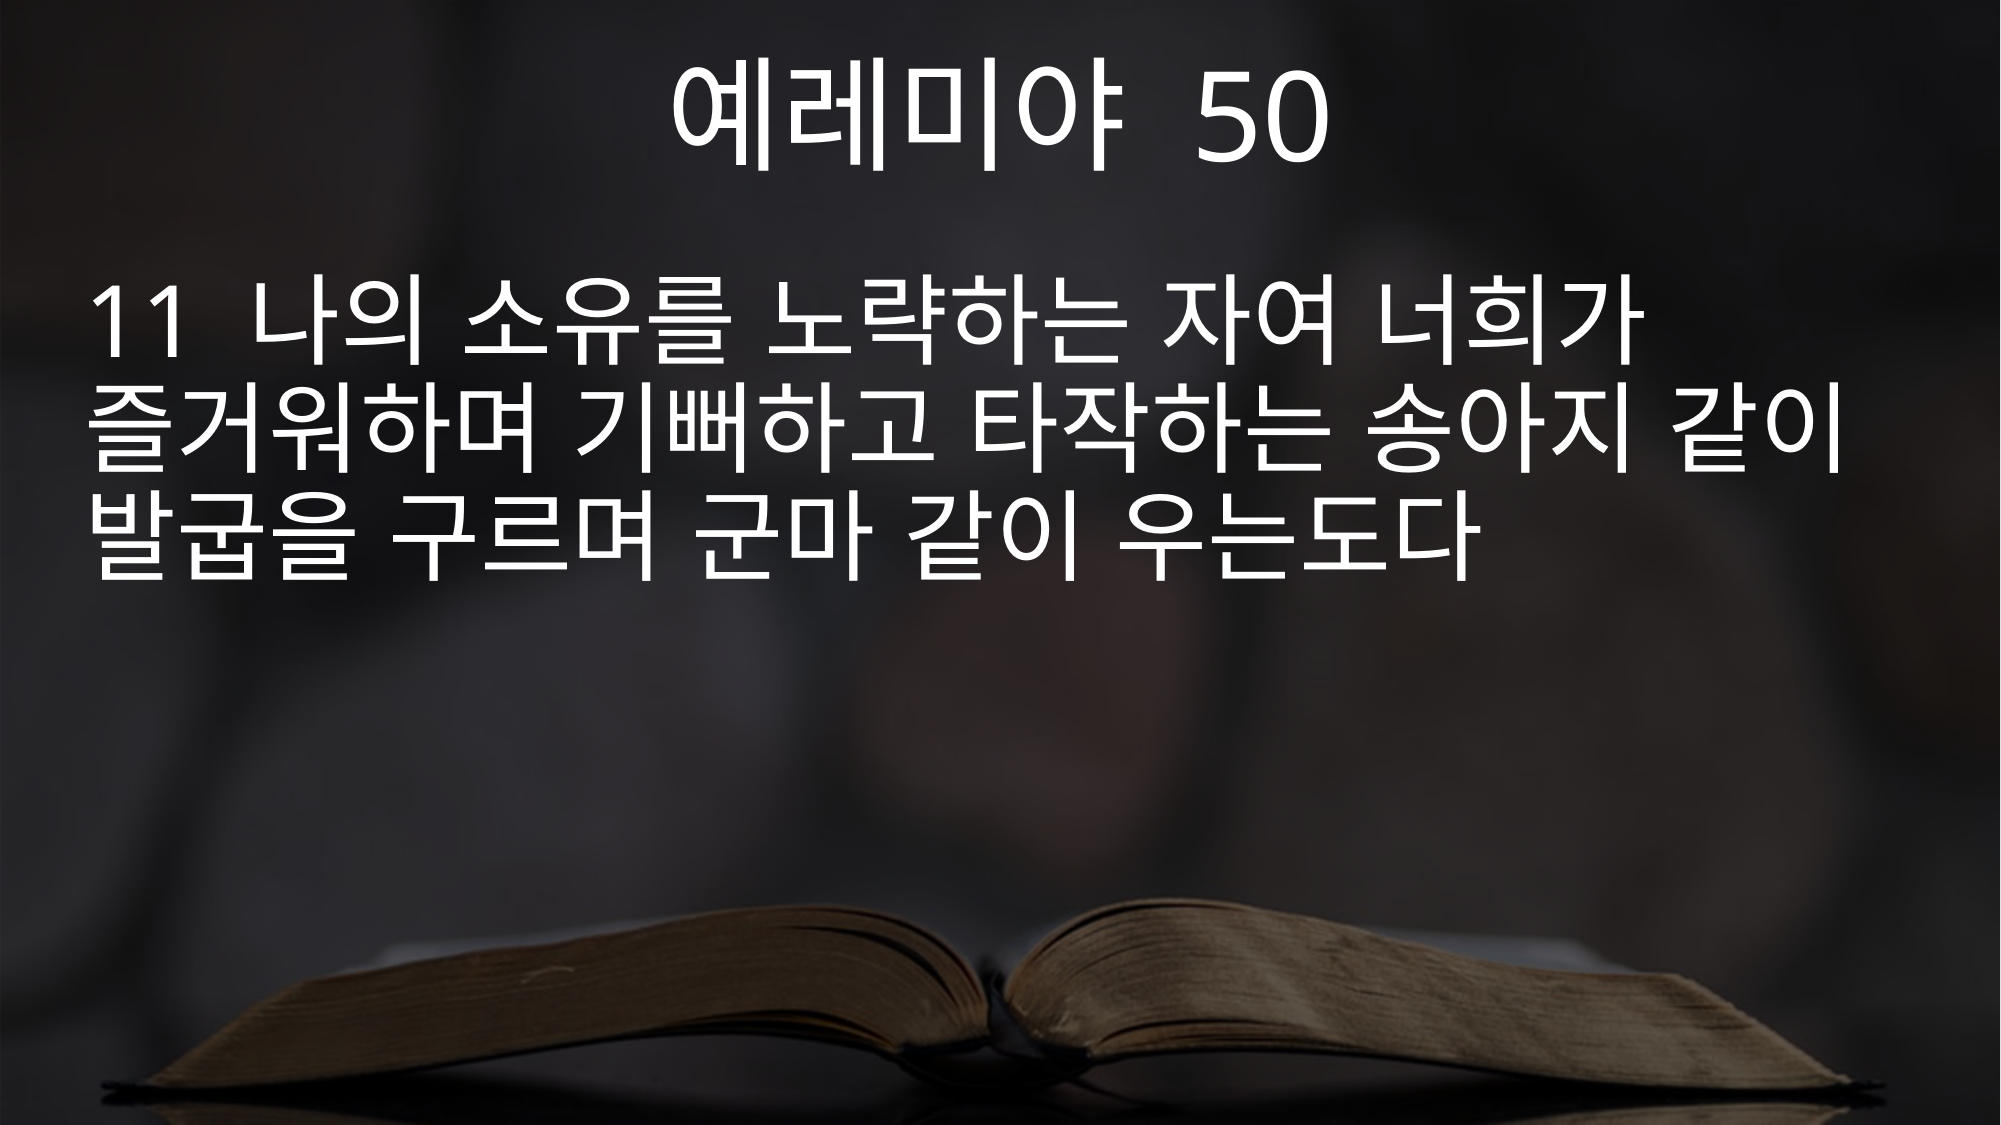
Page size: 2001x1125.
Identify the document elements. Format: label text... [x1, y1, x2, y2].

list 11 나의 소유를 노략하는 자여 너희가 즐거워하며 기뻐하고 타작하는 송아지 같이 발굽을 구르며 군마 같이 우는도다 [69, 263, 1953, 423]
footer 예레미야 50 [0, 32, 2000, 192]
picture [0, 0, 2001, 1125]
